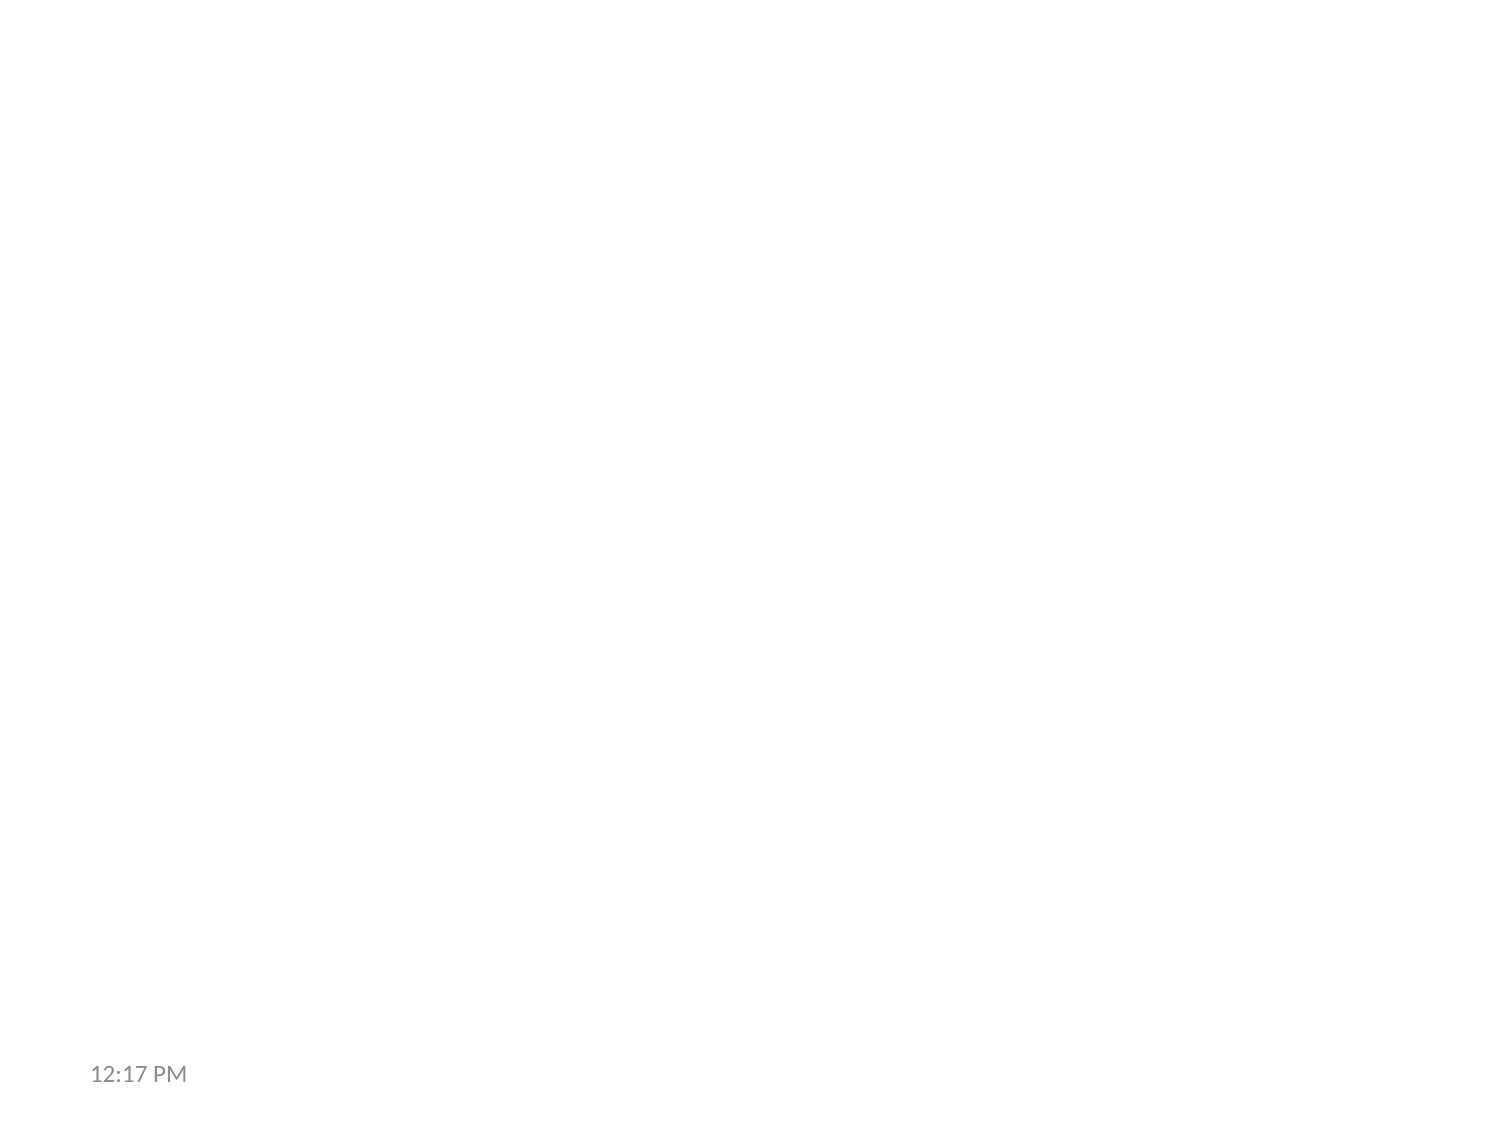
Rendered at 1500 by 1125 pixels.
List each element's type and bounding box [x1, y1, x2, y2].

slide_number [75, 1042, 425, 1103]
